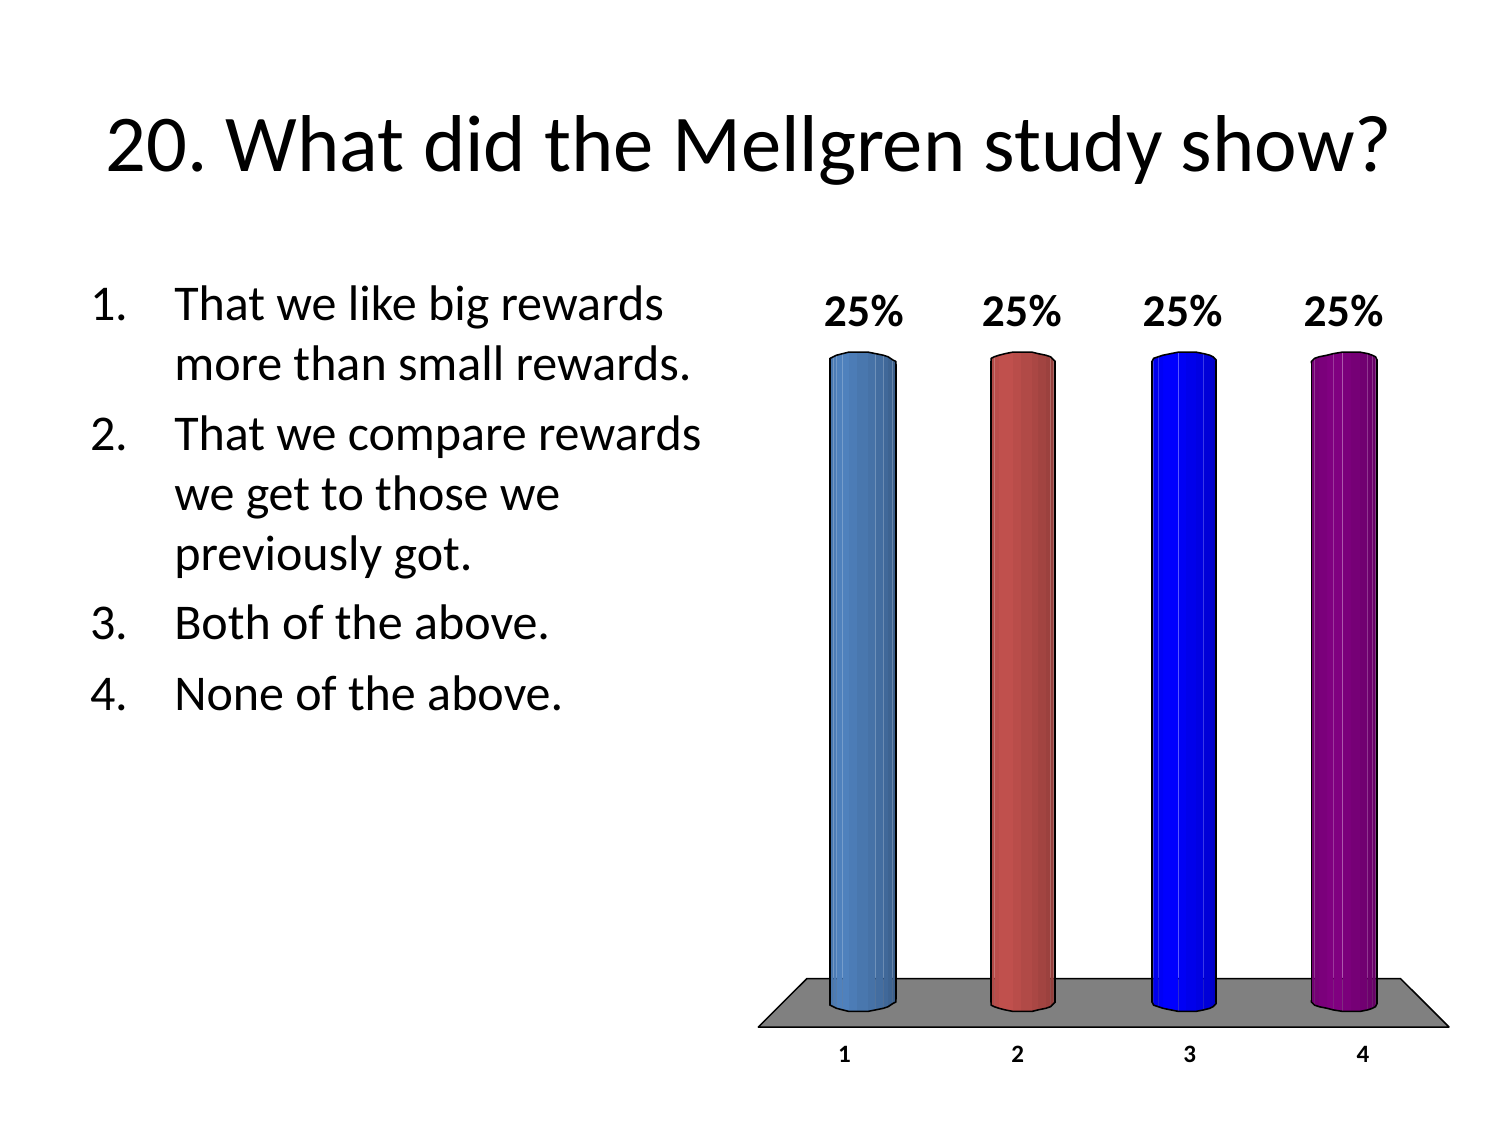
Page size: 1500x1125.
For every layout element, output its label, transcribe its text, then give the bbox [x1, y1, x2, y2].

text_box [739, 270, 1490, 1115]
title 20. What did the Mellgren study show? [75, 45, 1425, 233]
list That we like big rewards more than small rewards. That we compare rewards we get to those we previously got. Both of the above. None of the above. [75, 262, 750, 1005]
